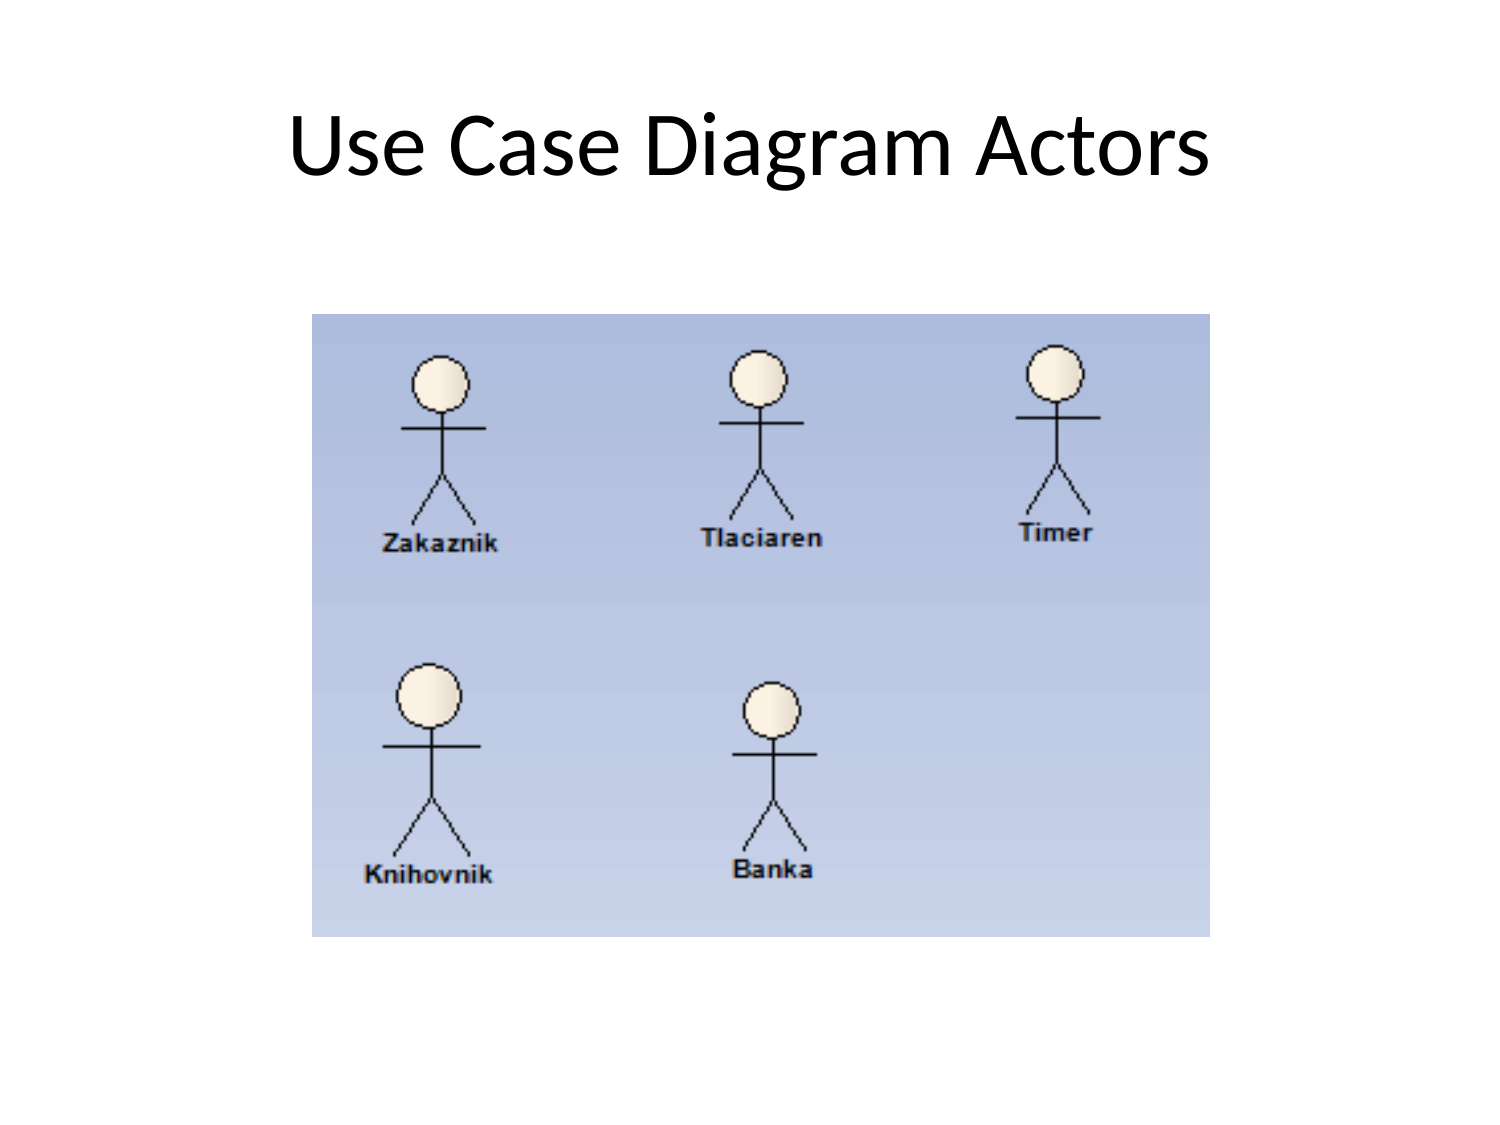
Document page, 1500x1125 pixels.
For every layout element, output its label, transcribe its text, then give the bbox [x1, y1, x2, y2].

title Use Case Diagram Actors [75, 45, 1425, 233]
picture [312, 314, 1211, 937]
